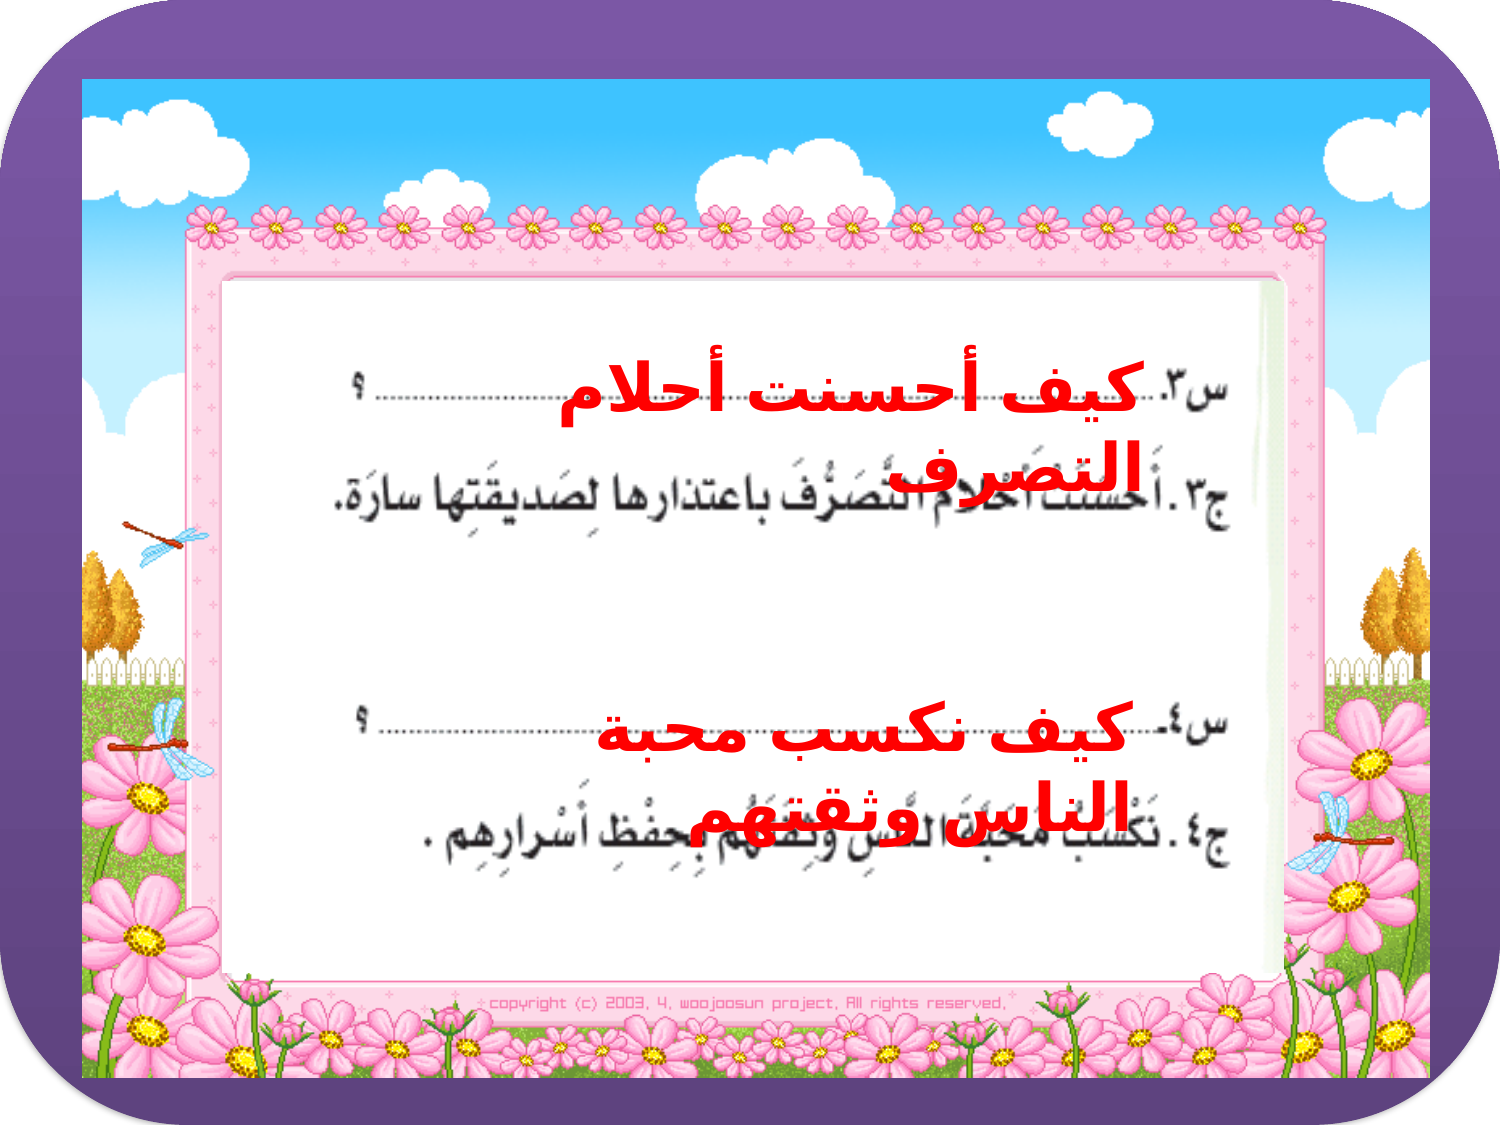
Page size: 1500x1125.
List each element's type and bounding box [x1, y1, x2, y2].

picture [81, 79, 1430, 1079]
text_box [0, 0, 1500, 1125]
